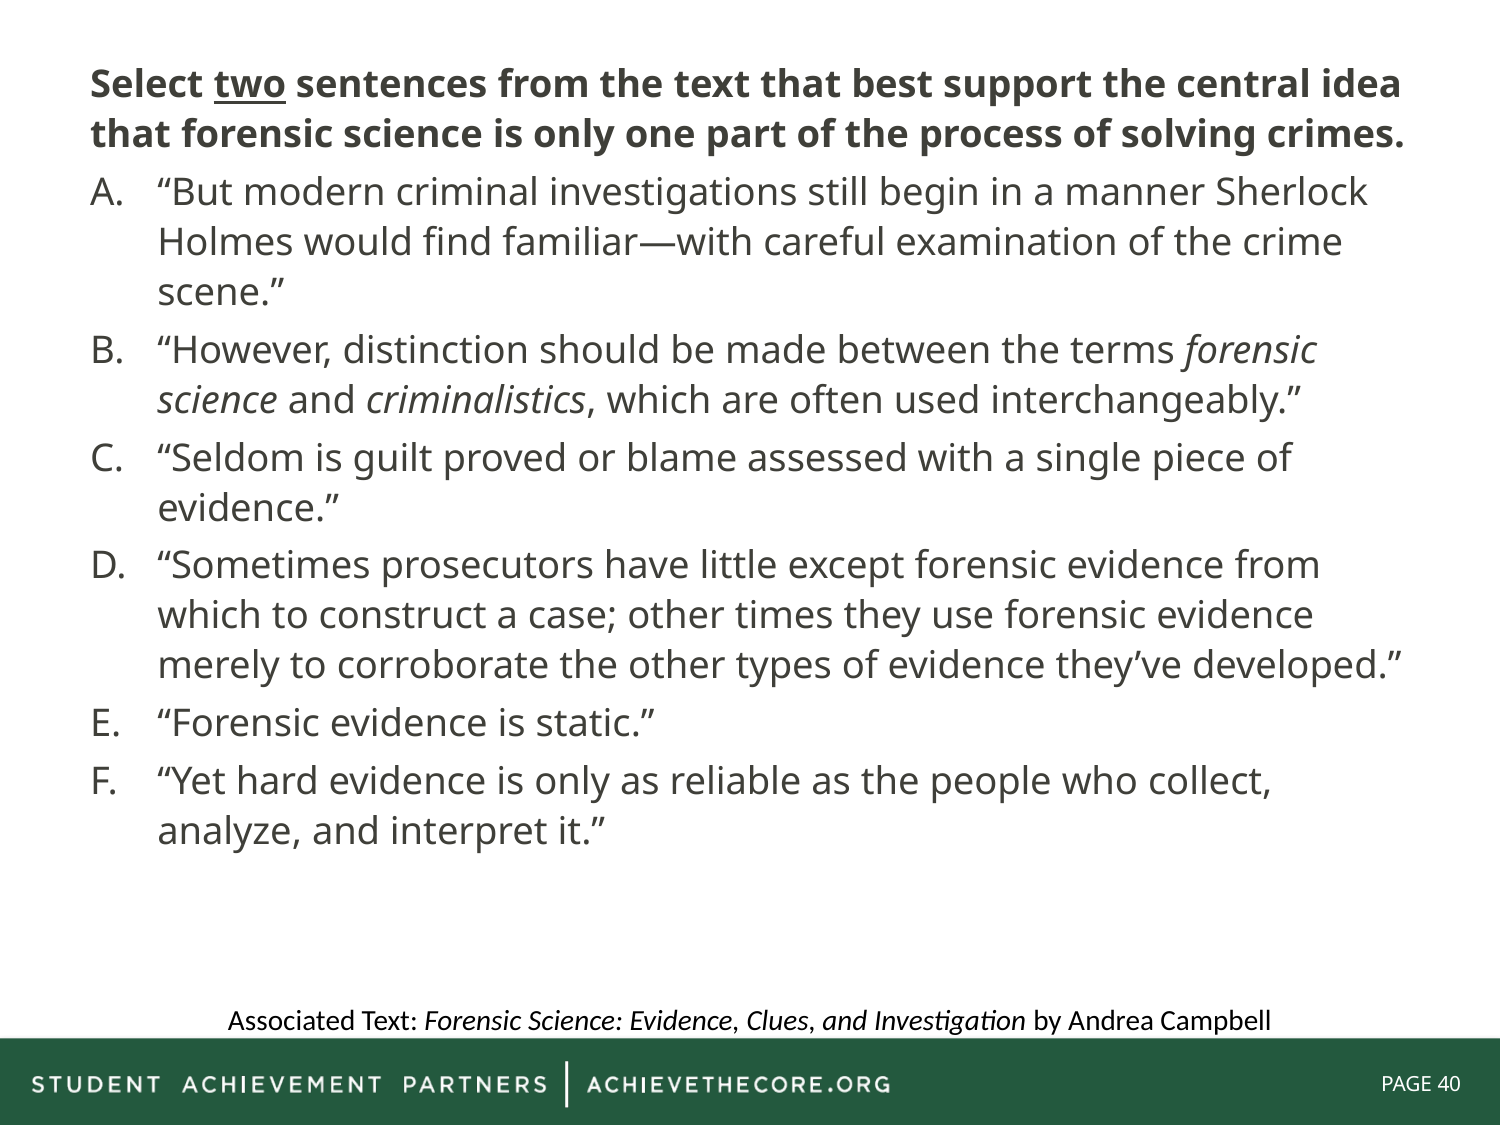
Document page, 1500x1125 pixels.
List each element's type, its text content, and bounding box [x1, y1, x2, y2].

list Select two sentences from the text that best support the central idea that forensic science is only one part of the process of solving crimes. “But modern criminal investigations still begin in a manner Sherlock Holmes would find familiar—with careful examination of the crime scene.” “However, distinction should be made between the terms forensic science and criminalistics, which are often used interchangeably.” “Seldom is guilt proved or blame assessed with a single piece of evidence.” “Sometimes prosecutors have little except forensic evidence from which to construct a case; other times they use forensic evidence merely to corroborate the other types of evidence they’ve developed.” “Forensic evidence is static.” “Yet hard evidence is only as reliable as the people who collect, analyze, and interpret it.” [75, 47, 1425, 954]
text_box Associated Text: Forensic Science: Evidence, Clues, and Investigation by Andrea Campbell [55, 994, 1445, 1044]
